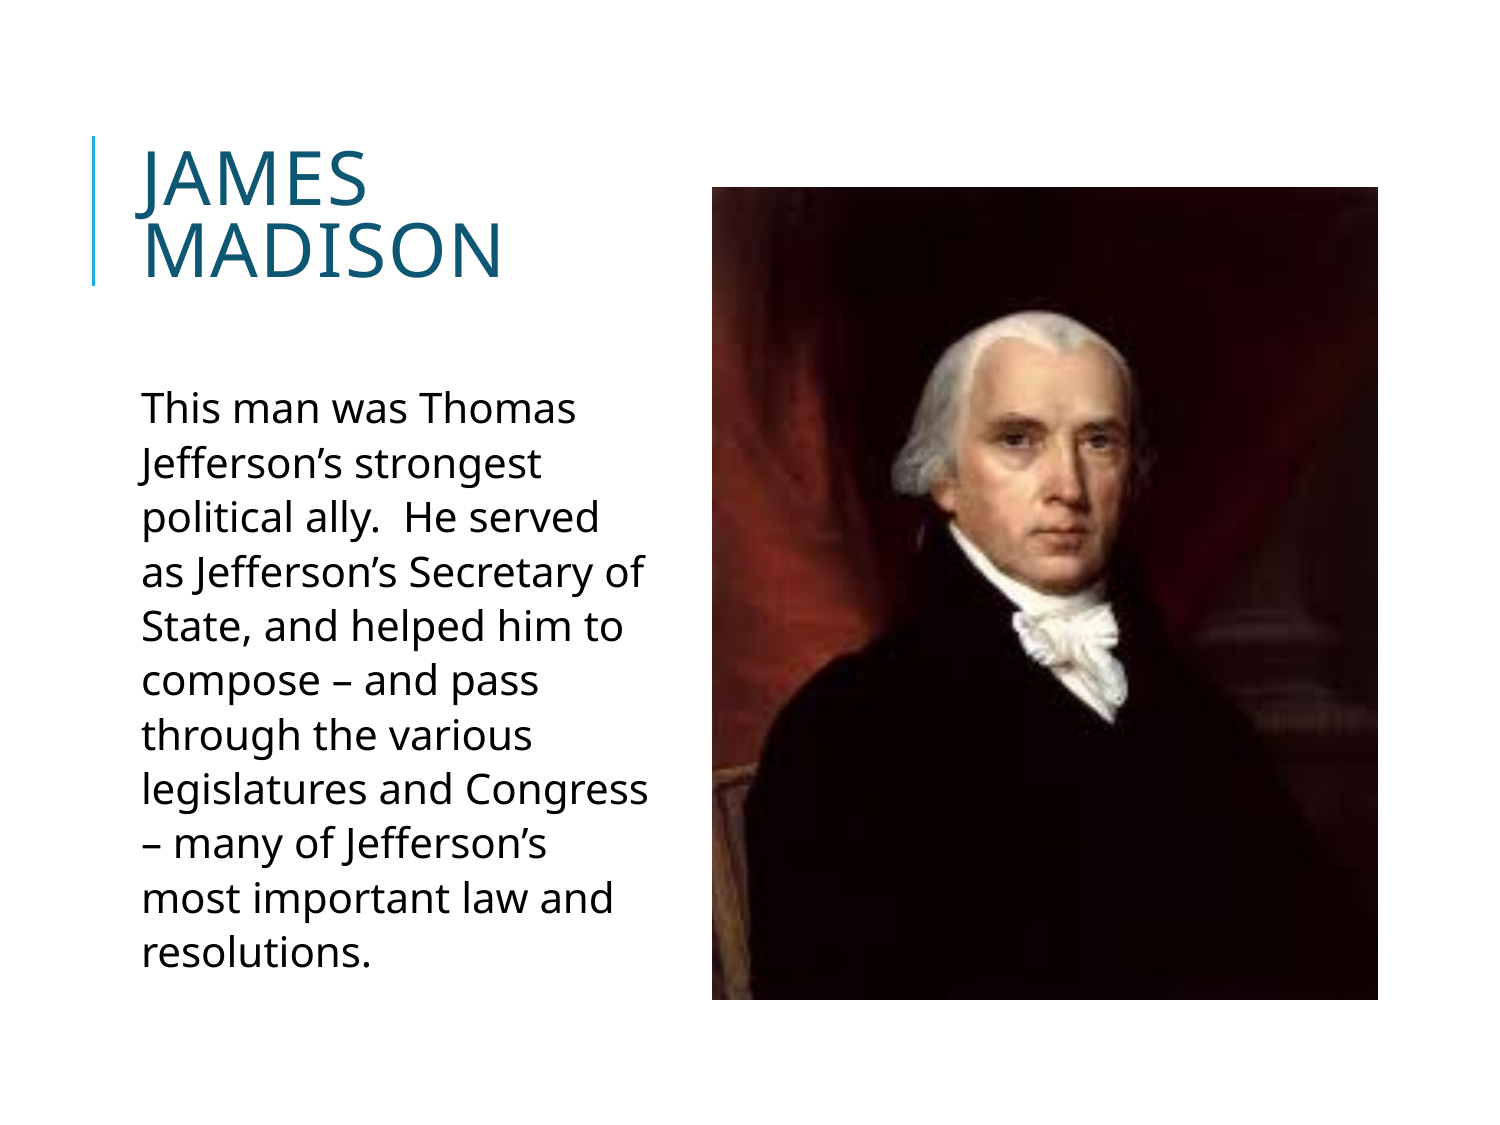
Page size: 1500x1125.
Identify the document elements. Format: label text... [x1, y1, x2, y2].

title James Madison [126, 77, 666, 363]
list This man was Thomas Jefferson’s strongest political ally. He served as Jefferson’s Secretary of State, and helped him to compose – and pass through the various legislatures and Congress – many of Jefferson’s most important law and resolutions. [126, 370, 666, 988]
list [712, 187, 1378, 1001]
